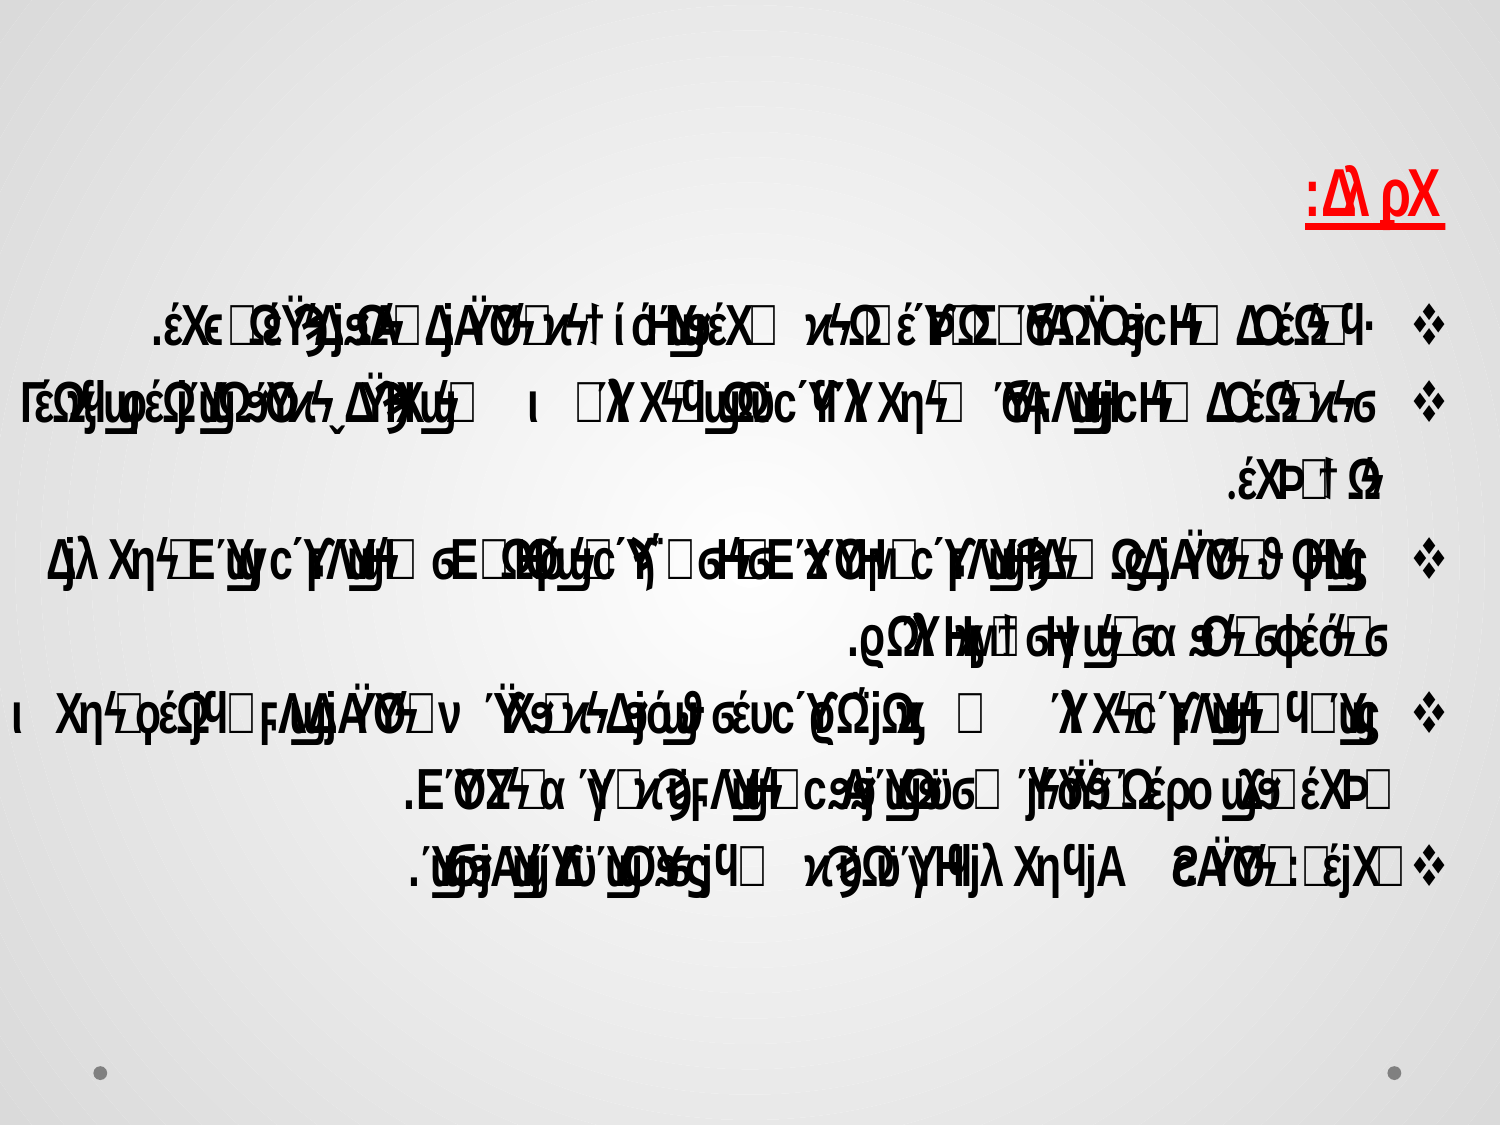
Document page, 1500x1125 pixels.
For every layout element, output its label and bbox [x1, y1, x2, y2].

picture [0, 153, 1446, 958]
